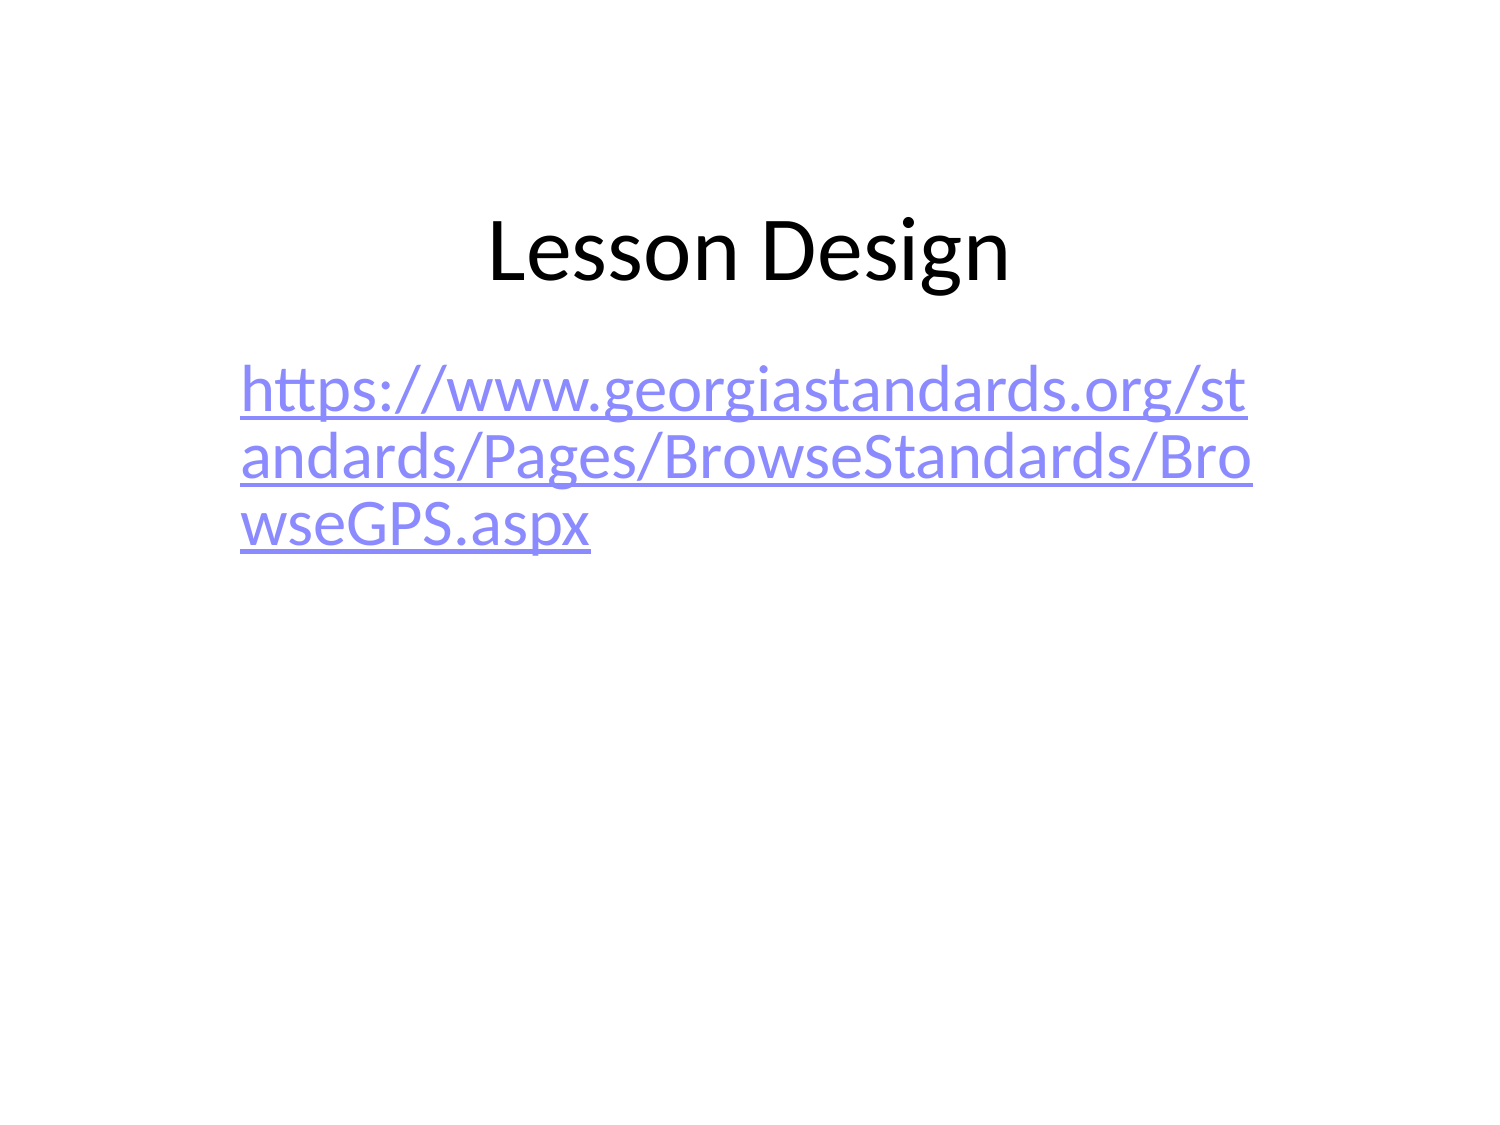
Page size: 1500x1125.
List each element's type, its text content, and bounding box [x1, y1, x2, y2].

title Lesson Design [112, 87, 1388, 400]
subtitle https://www.georgiastandards.org/standards/Pages/BrowseStandards/BrowseGPS.aspx [225, 337, 1275, 925]
